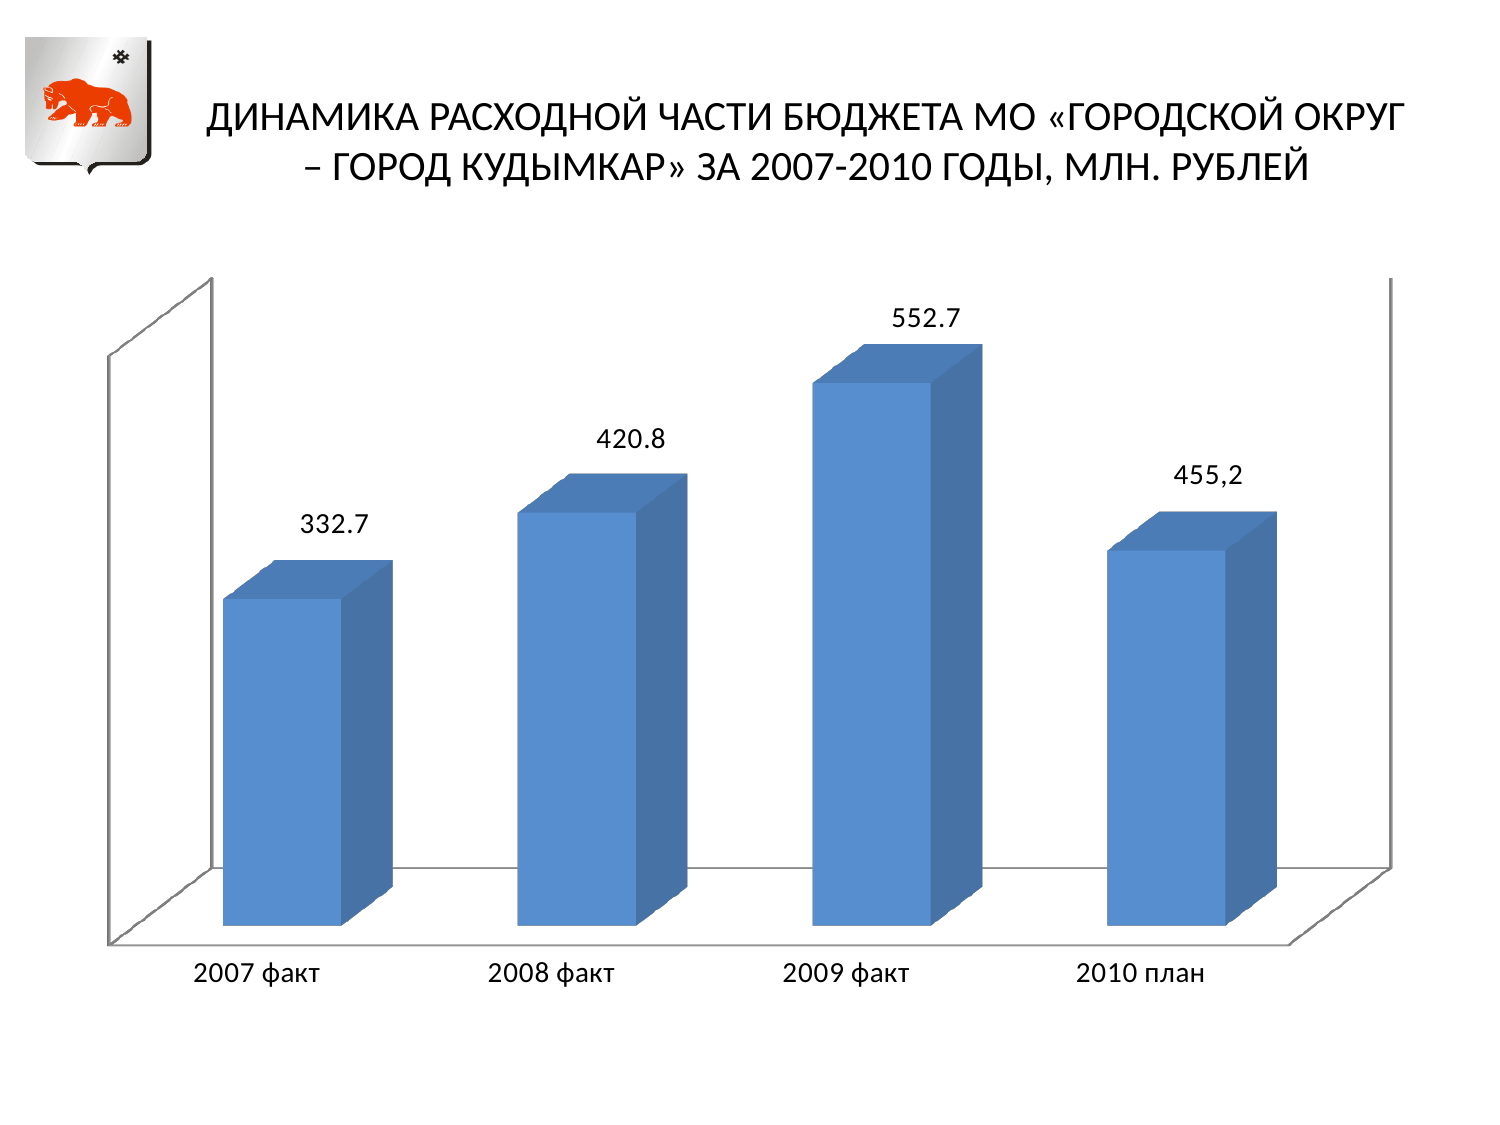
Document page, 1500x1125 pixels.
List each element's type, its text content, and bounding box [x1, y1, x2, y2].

chart [74, 262, 1426, 1006]
title ДИНАМИКА РАСХОДНОЙ ЧАСТИ БЮДЖЕТА МО «ГОРОДСКОЙ ОКРУГ – ГОРОД КУДЫМКАР» ЗА 2007-2010 ГОДЫ, МЛН. РУБЛЕЙ [187, 45, 1425, 233]
picture [23, 34, 153, 176]
